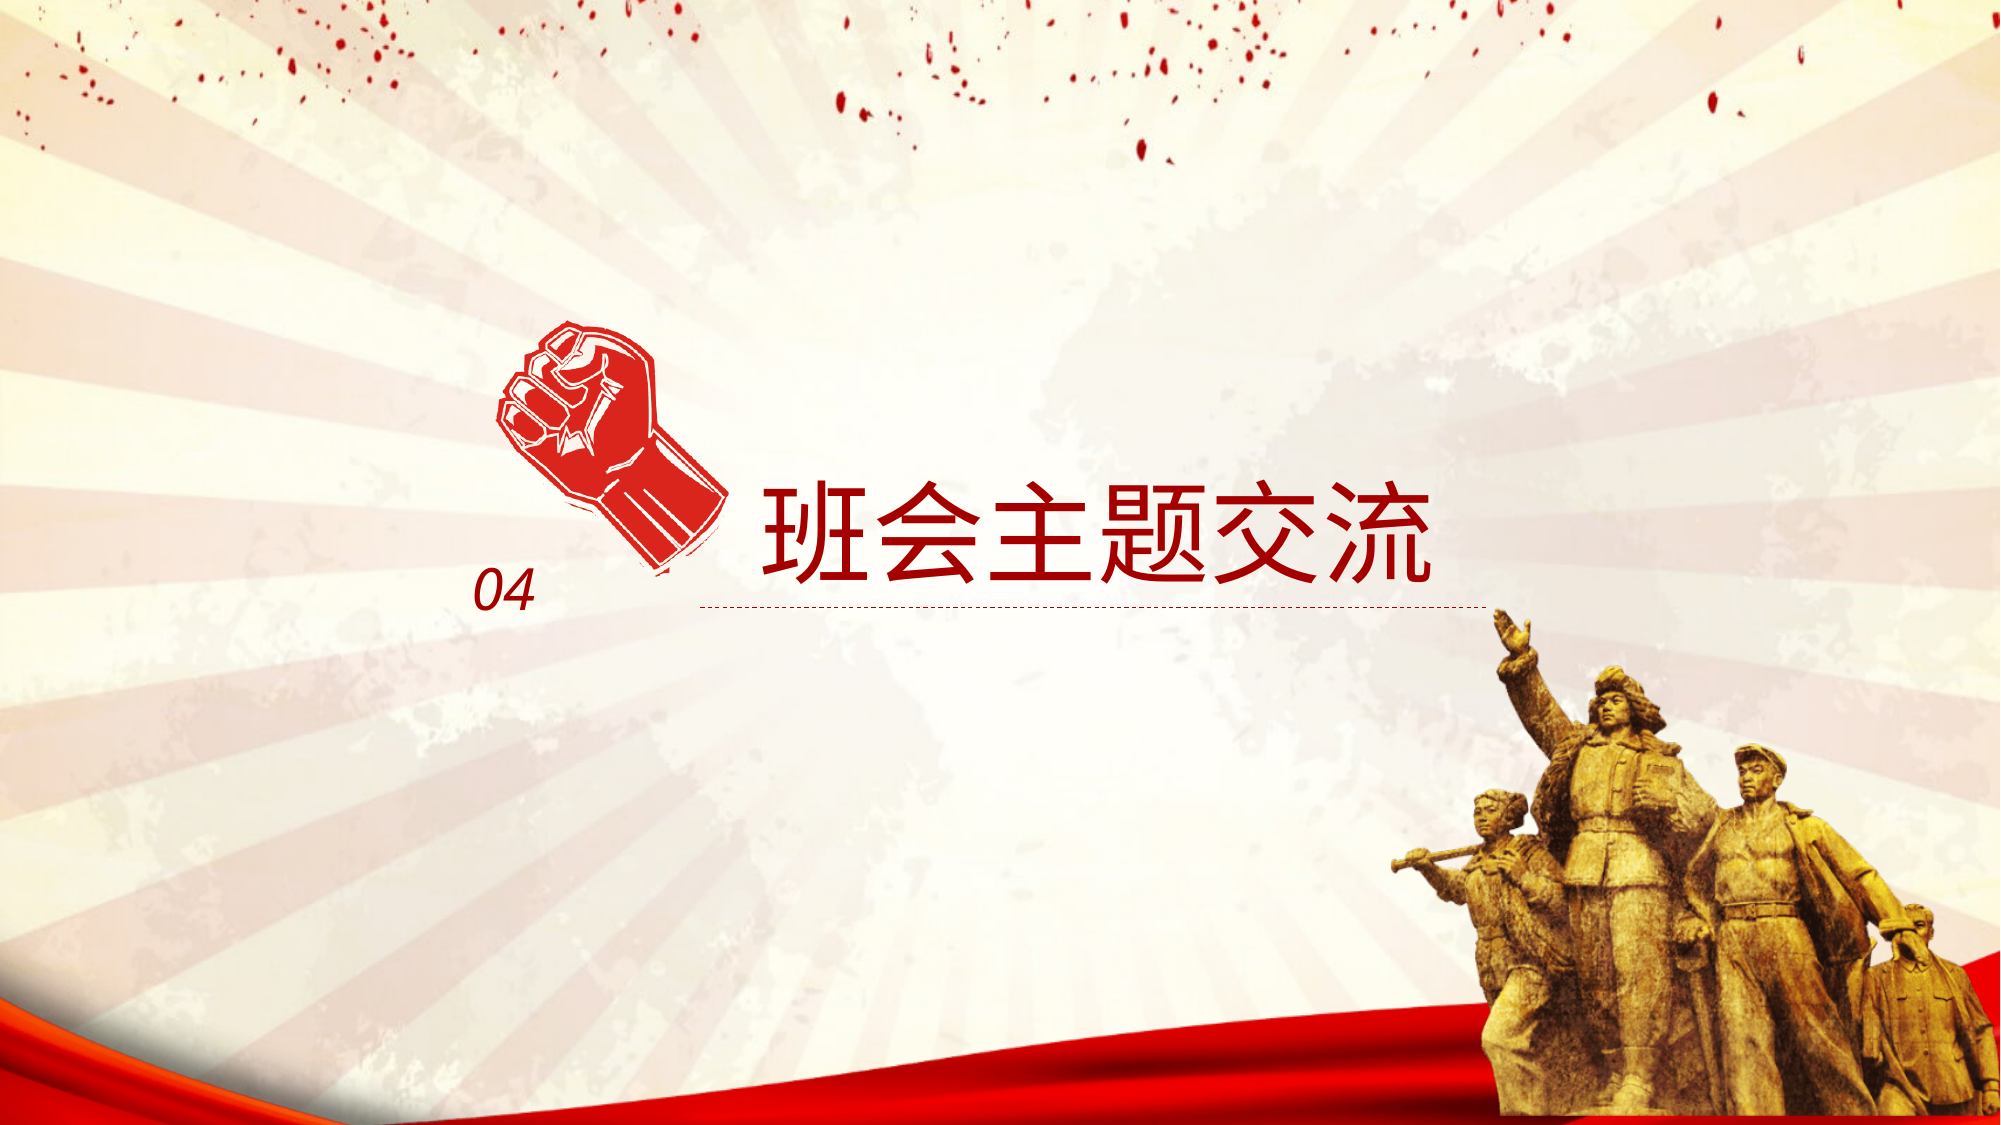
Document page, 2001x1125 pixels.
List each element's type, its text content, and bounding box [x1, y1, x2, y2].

picture [0, 0, 2001, 1125]
text_box 班会主题交流 [716, 455, 1450, 606]
text_box 04 [456, 544, 558, 630]
